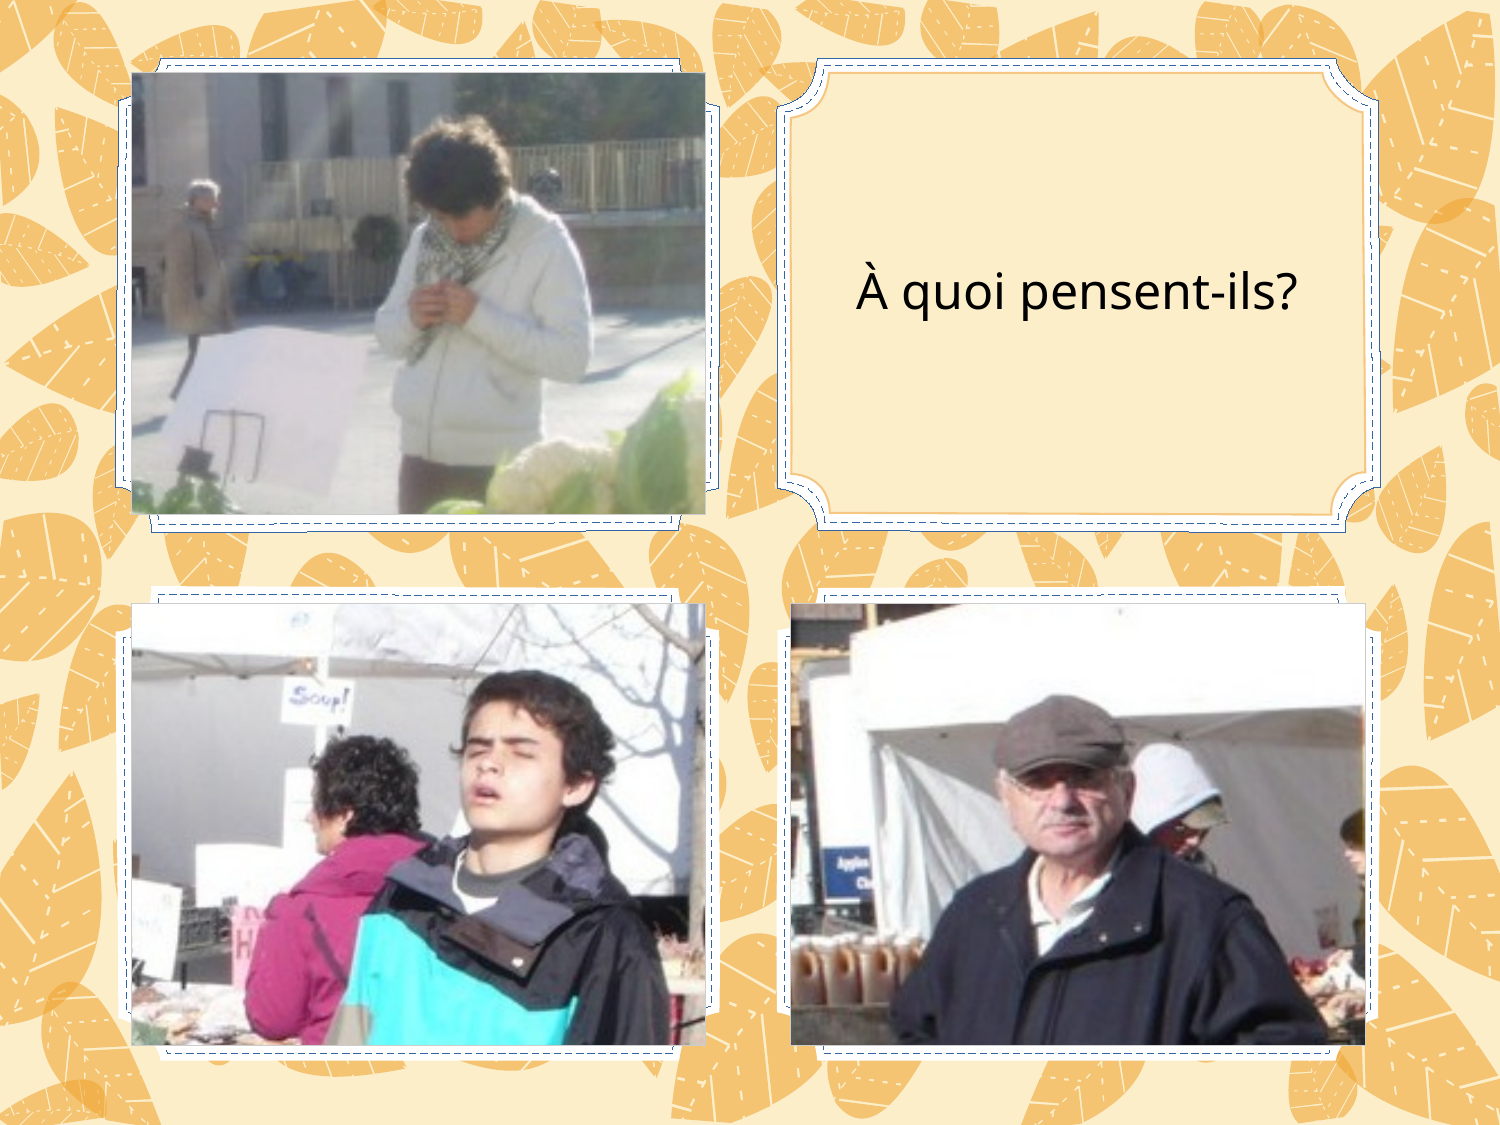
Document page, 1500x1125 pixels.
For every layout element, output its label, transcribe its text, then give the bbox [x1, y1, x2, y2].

picture [130, 72, 707, 515]
picture [790, 603, 1366, 1046]
list À quoi pensent-ils? [814, 126, 1341, 462]
picture [130, 603, 707, 1046]
